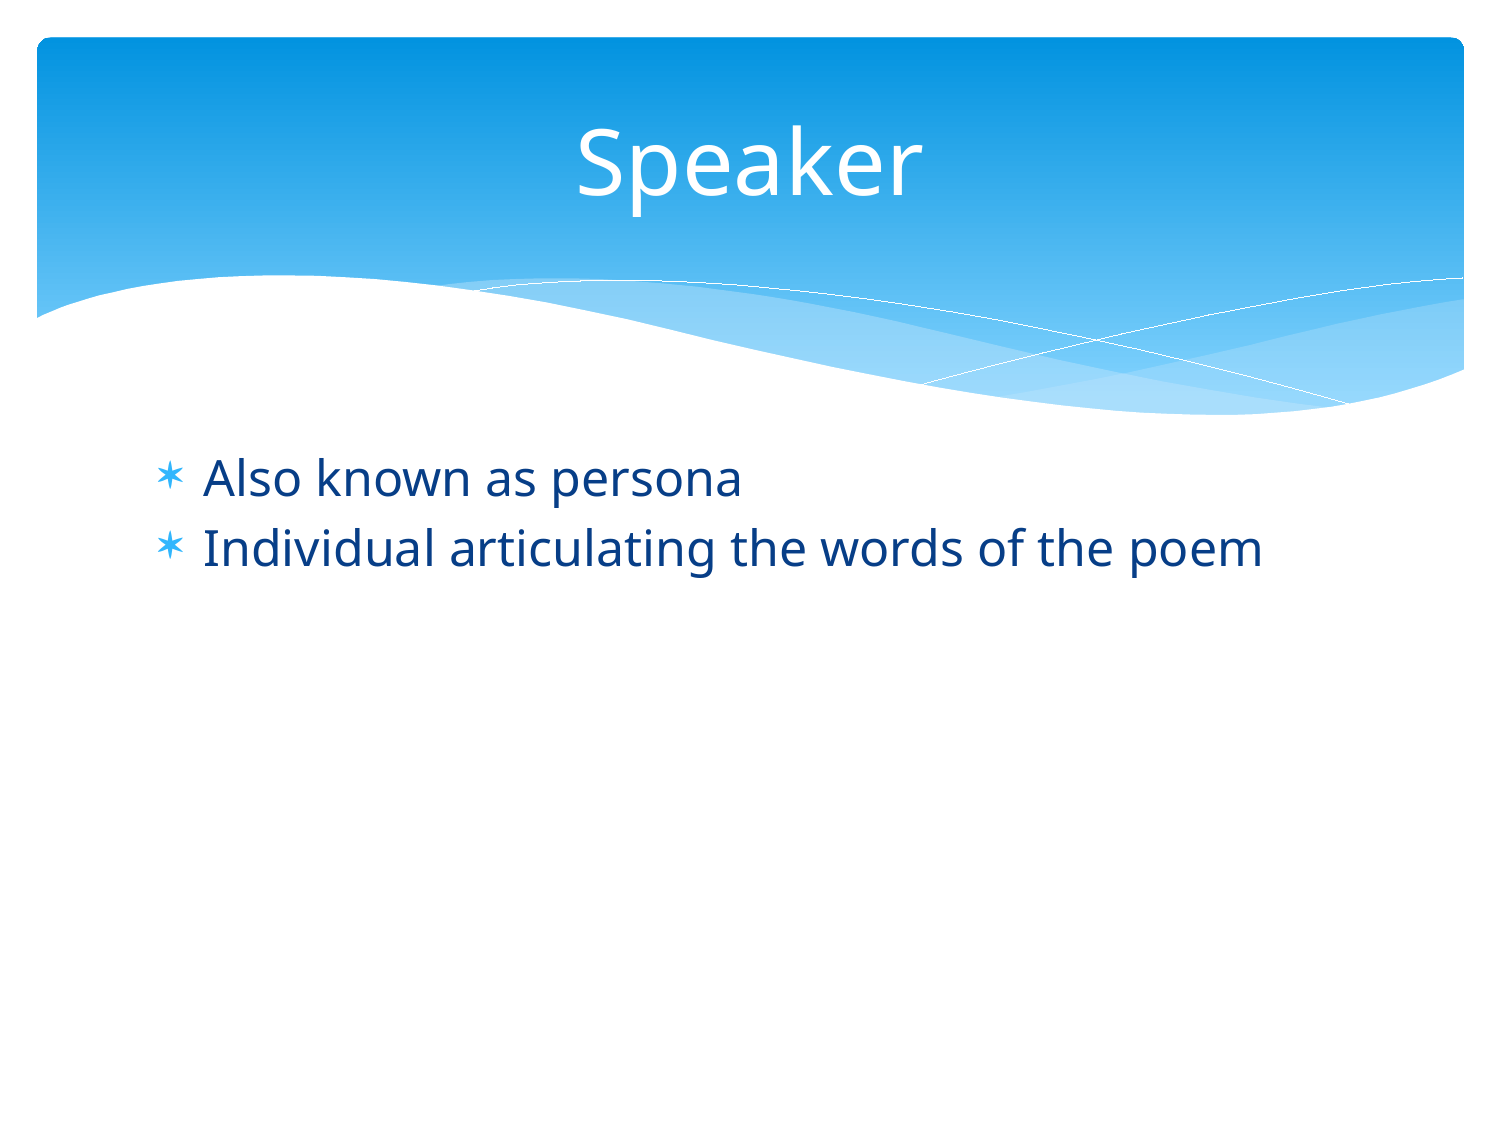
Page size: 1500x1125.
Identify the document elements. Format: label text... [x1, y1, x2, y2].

title Speaker [75, 55, 1425, 261]
list Also known as persona Individual articulating the words of the poem [143, 438, 1359, 1005]
